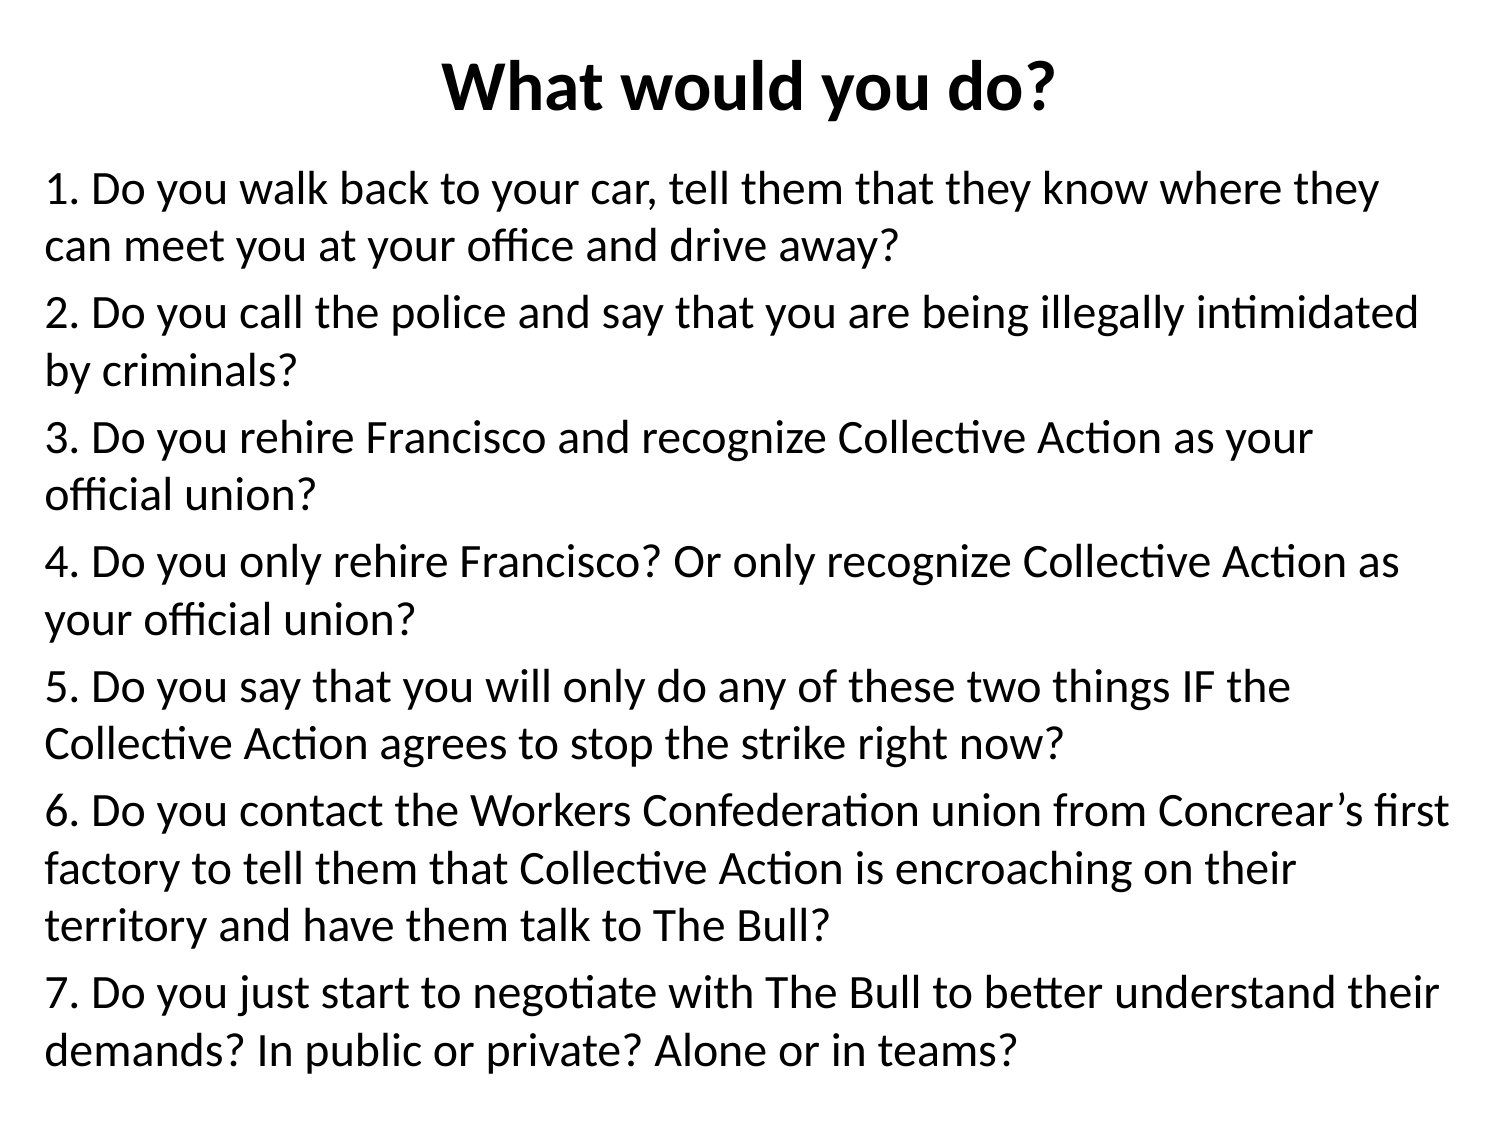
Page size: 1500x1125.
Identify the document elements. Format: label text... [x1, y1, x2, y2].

list 1. Do you walk back to your car, tell them that they know where they can meet you at your office and drive away? 2. Do you call the police and say that you are being illegally intimidated by criminals? 3. Do you rehire Francisco and recognize Collective Action as your official union? 4. Do you only rehire Francisco? Or only recognize Collective Action as your official union? 5. Do you say that you will only do any of these two things IF the Collective Action agrees to stop the strike right now? 6. Do you contact the Workers Confederation union from Concrear’s first factory to tell them that Collective Action is encroaching on their territory and have them talk to The Bull? 7. Do you just start to negotiate with The Bull to better understand their demands? In public or private? Alone or in teams? [29, 149, 1471, 1012]
title What would you do? [75, 30, 1425, 149]
